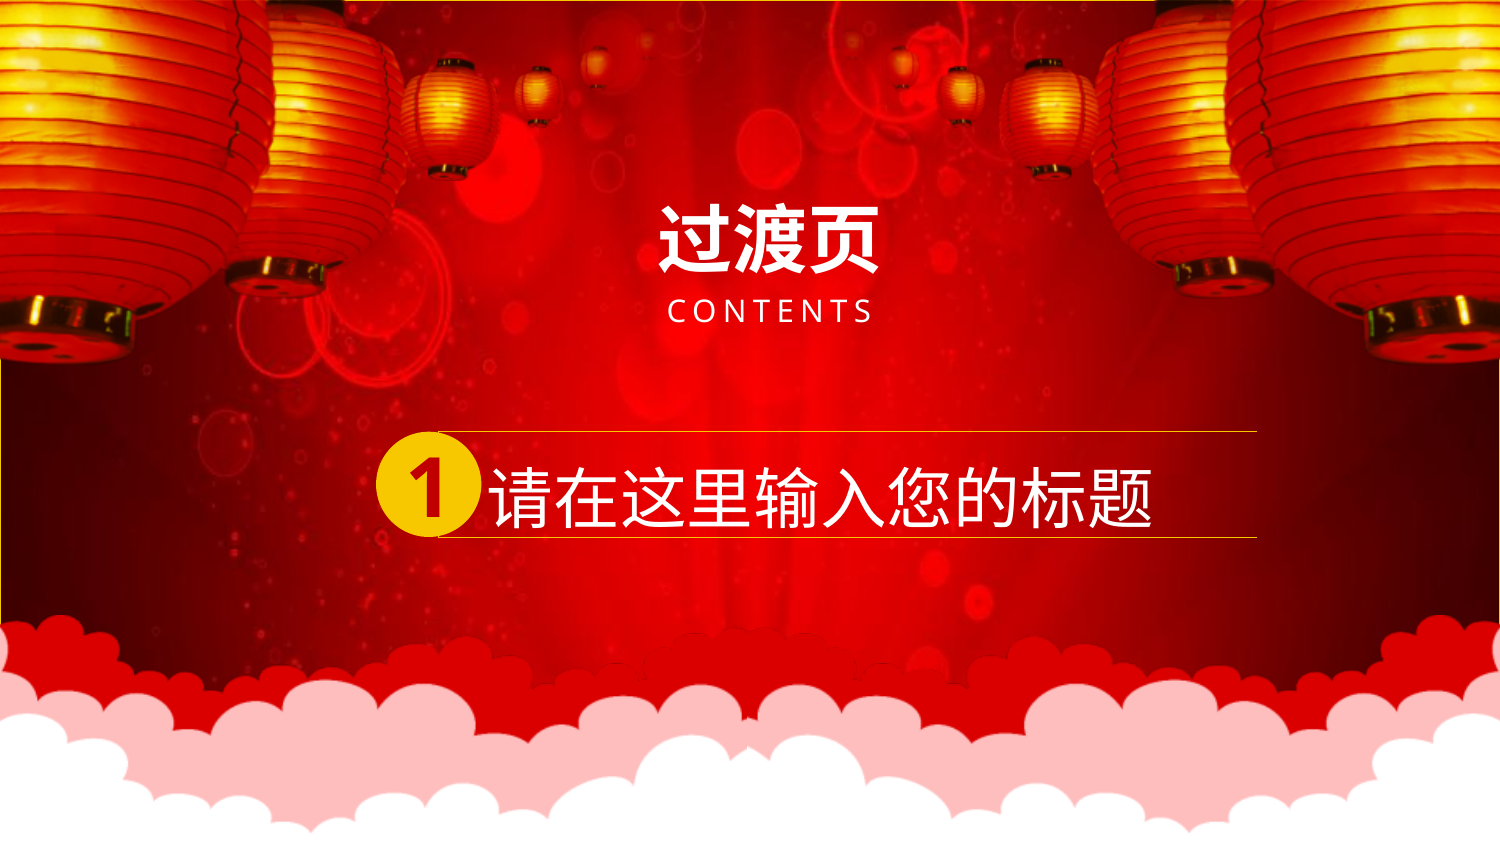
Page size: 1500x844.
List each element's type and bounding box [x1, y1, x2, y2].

text_box [603, 188, 935, 337]
picture [0, 0, 1500, 615]
text_box [0, 615, 1500, 844]
